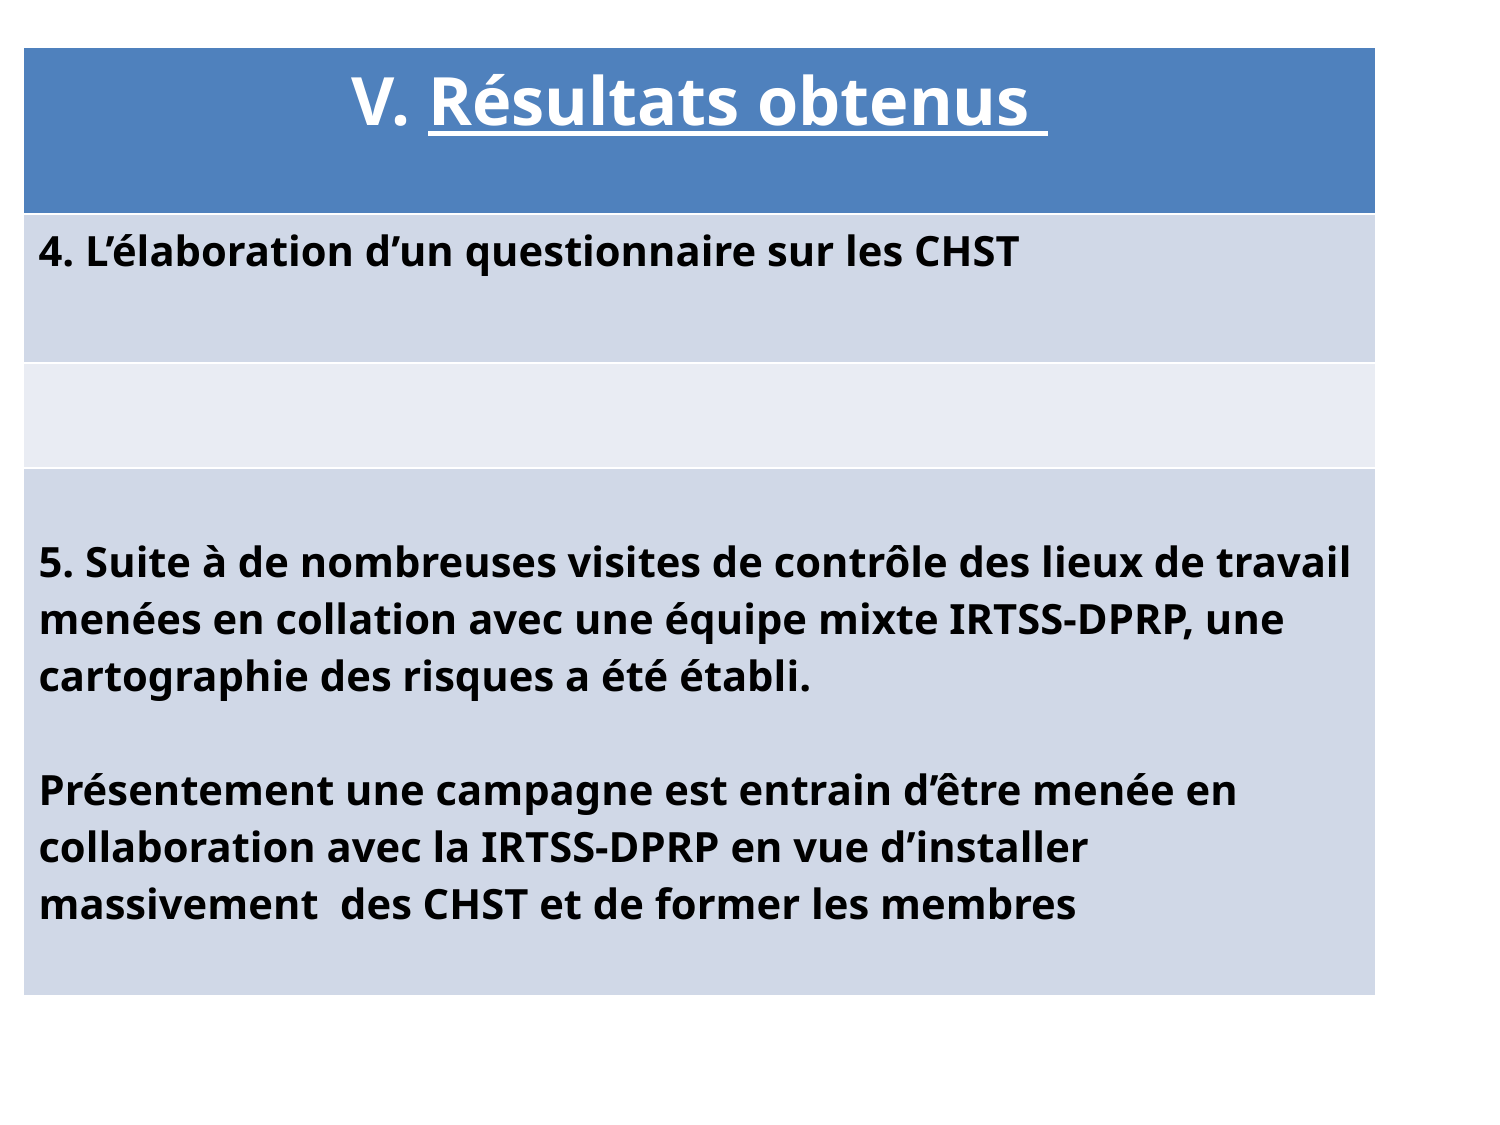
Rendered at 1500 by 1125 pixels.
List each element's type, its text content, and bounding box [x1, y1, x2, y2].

table_cell 4. L’élaboration d’un questionnaire sur les CHST [24, 215, 1375, 362]
table_cell [24, 364, 1375, 467]
table_header V. Résultats obtenus [24, 48, 1375, 213]
table_cell 5. Suite à de nombreuses visites de contrôle des lieux de travail menées en collation avec une équipe mixte IRTSS-DPRP, une cartographie des risques a été établi. Présentement une campagne est entrain d’être menée en collaboration avec la IRTSS-DPRP en vue d’installer massivement des CHST et de former les membres [24, 469, 1375, 995]
